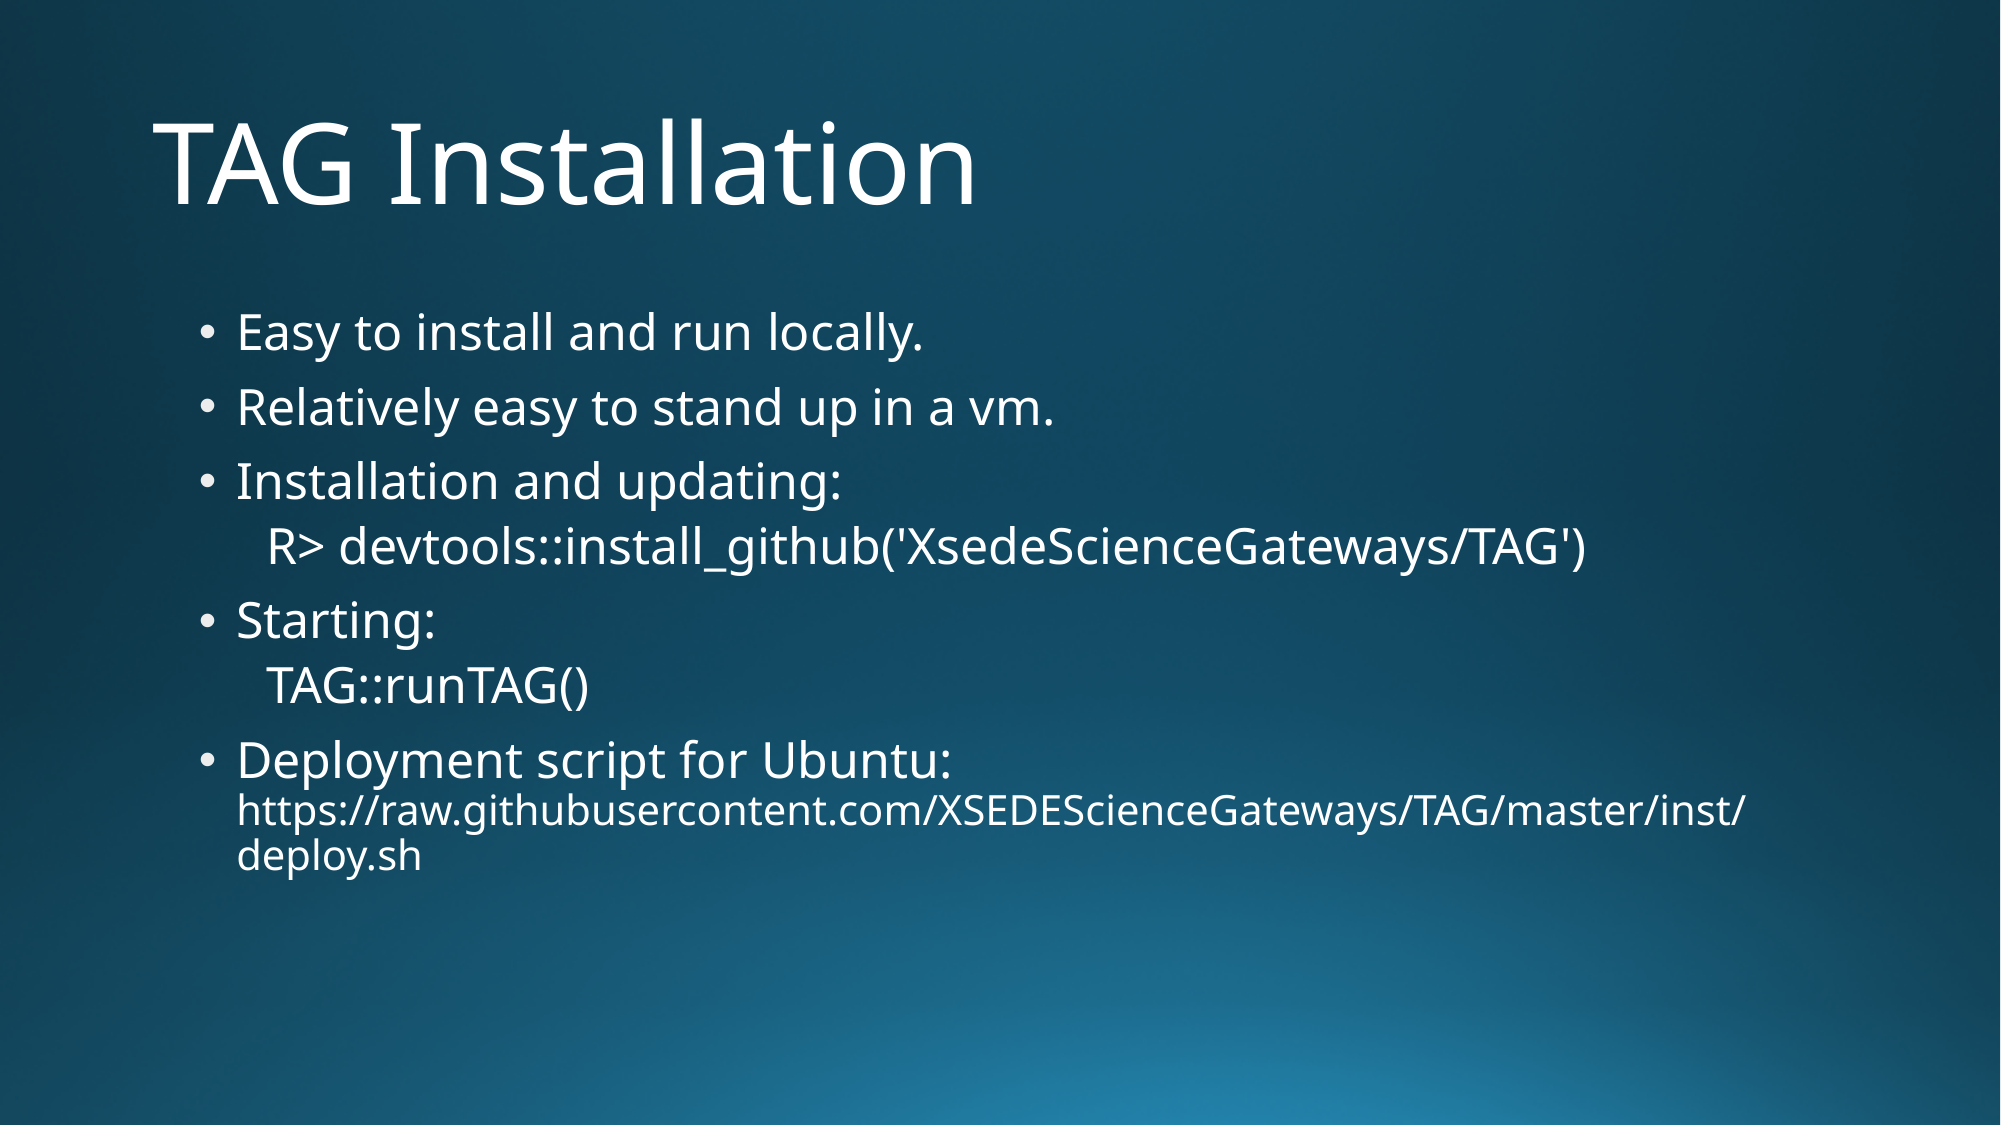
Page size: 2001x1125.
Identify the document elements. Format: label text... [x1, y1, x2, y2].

picture [0, 0, 2001, 1125]
list Easy to install and run locally. Relatively easy to stand up in a vm. Installation and updating: R> devtools::install_github('XsedeScienceGateways/TAG') Starting: TAG::runTAG() Deployment script for Ubuntu: https://raw.githubusercontent.com/XSEDEScienceGateways/TAG/master/inst/deploy.sh [183, 299, 1863, 1014]
title TAG Installation [137, 59, 1863, 278]
